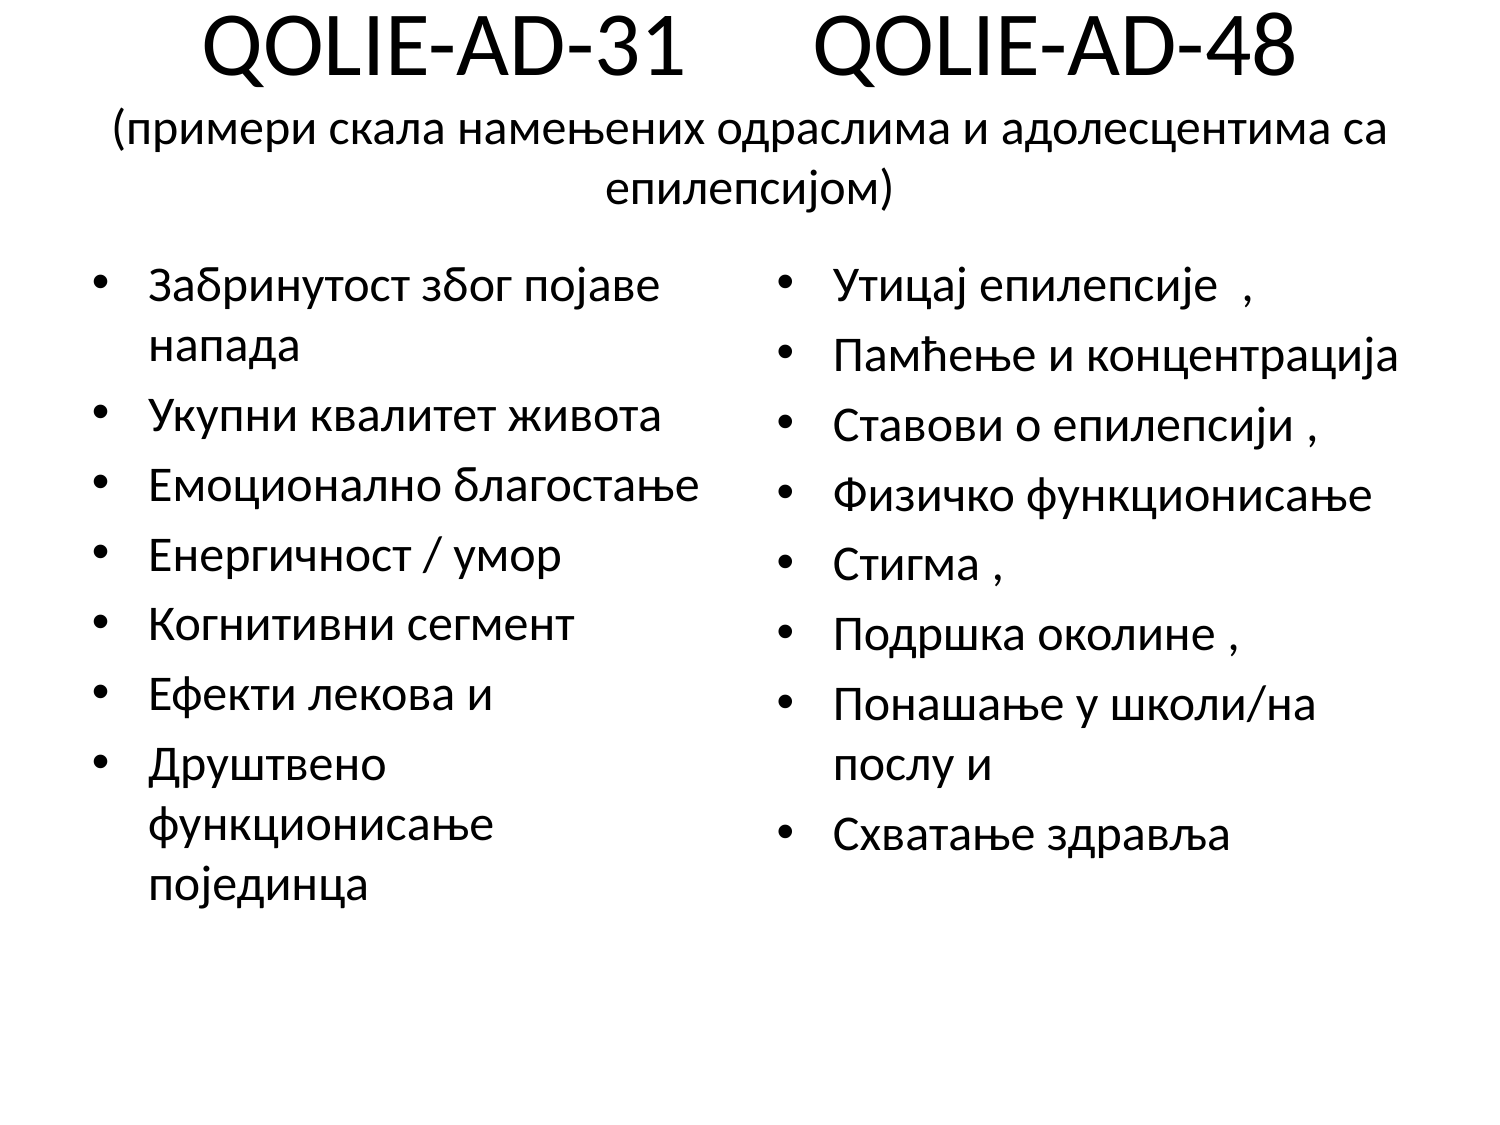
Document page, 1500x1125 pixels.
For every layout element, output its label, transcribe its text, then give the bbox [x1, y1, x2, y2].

list Забринутост због појаве напада Укупни квалитет живота Емоционално благостање Енергичност / умор Когнитивни сегмент Ефекти лекова и Друштвено функционисање појединца [76, 243, 740, 919]
title QOLIE-AD-31 QOLIE-AD-48 (примери скала намењених одраслима и адолесцентима са епилепсијом) [0, 19, 1500, 180]
list Утицај епилепсије , Памћење и концентрација Ставови о епилепсији , Физичко функционисање Стигма , Подршка околине , Понашање у школи/на послу и Схватање здравља [761, 243, 1425, 919]
